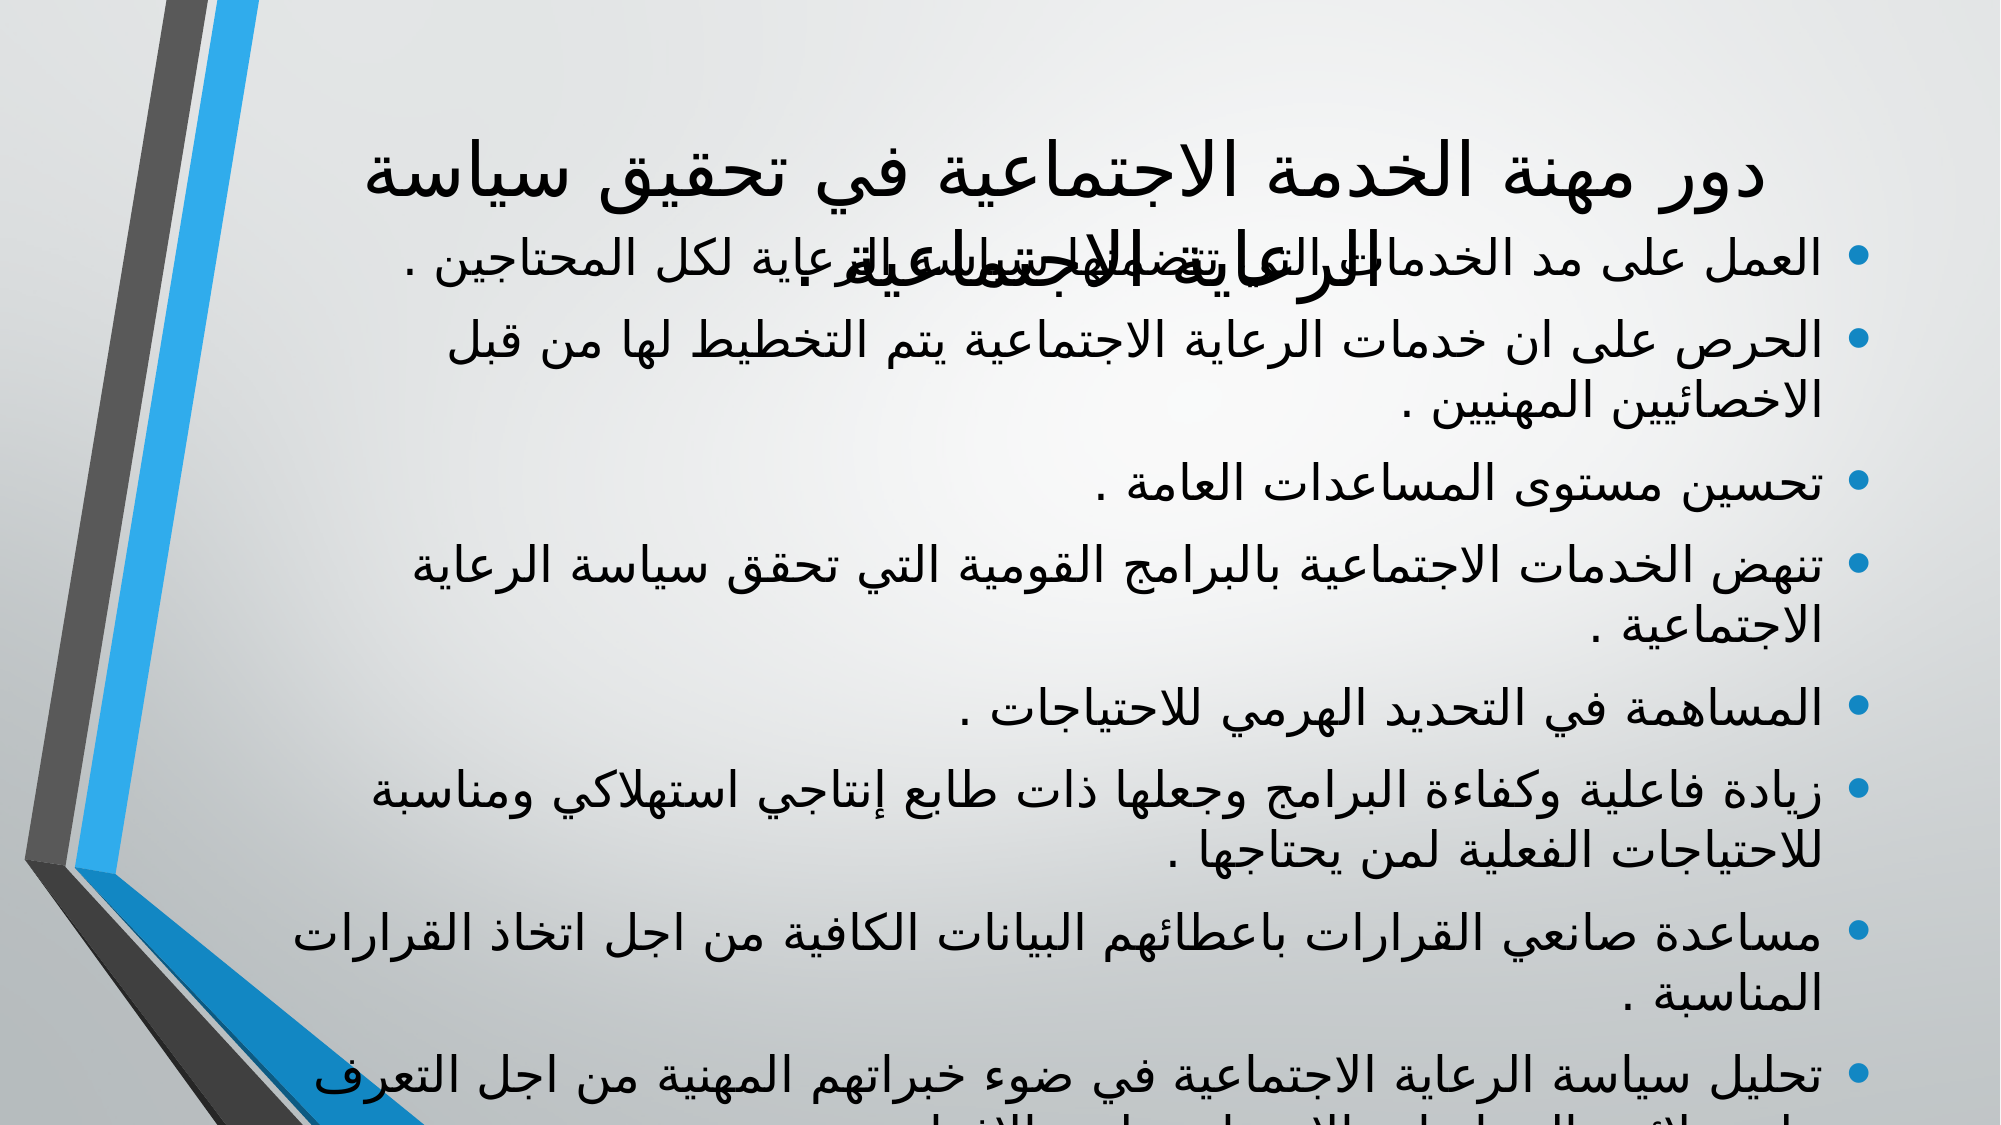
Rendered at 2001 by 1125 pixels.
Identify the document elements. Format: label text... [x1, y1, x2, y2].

list العمل على مد الخدمات التي تتضمنها سياسة الرعاية لكل المحتاجين . الحرص على ان خدمات الرعاية الاجتماعية يتم التخطيط لها من قبل الاخصائيين المهنيين . تحسين مستوى المساعدات العامة . تنهض الخدمات الاجتماعية بالبرامج القومية التي تحقق سياسة الرعاية الاجتماعية . المساهمة في التحديد الهرمي للاحتياجات . زيادة فاعلية وكفاءة البرامج وجعلها ذات طابع إنتاجي استهلاكي ومناسبة للاحتياجات الفعلية لمن يحتاجها . مساعدة صانعي القرارات باعطائهم البيانات الكافية من اجل اتخاذ القرارات المناسبة . تحليل سياسة الرعاية الاجتماعية في ضوء خبراتهم المهنية من اجل التعرف على ملائمة السياسات الاجتماعية لدى الافراد . [243, 437, 1887, 950]
title دور مهنة الخدمة الاجتماعية في تحقيق سياسة الرعاية الاجتماعية . [243, 112, 1887, 400]
